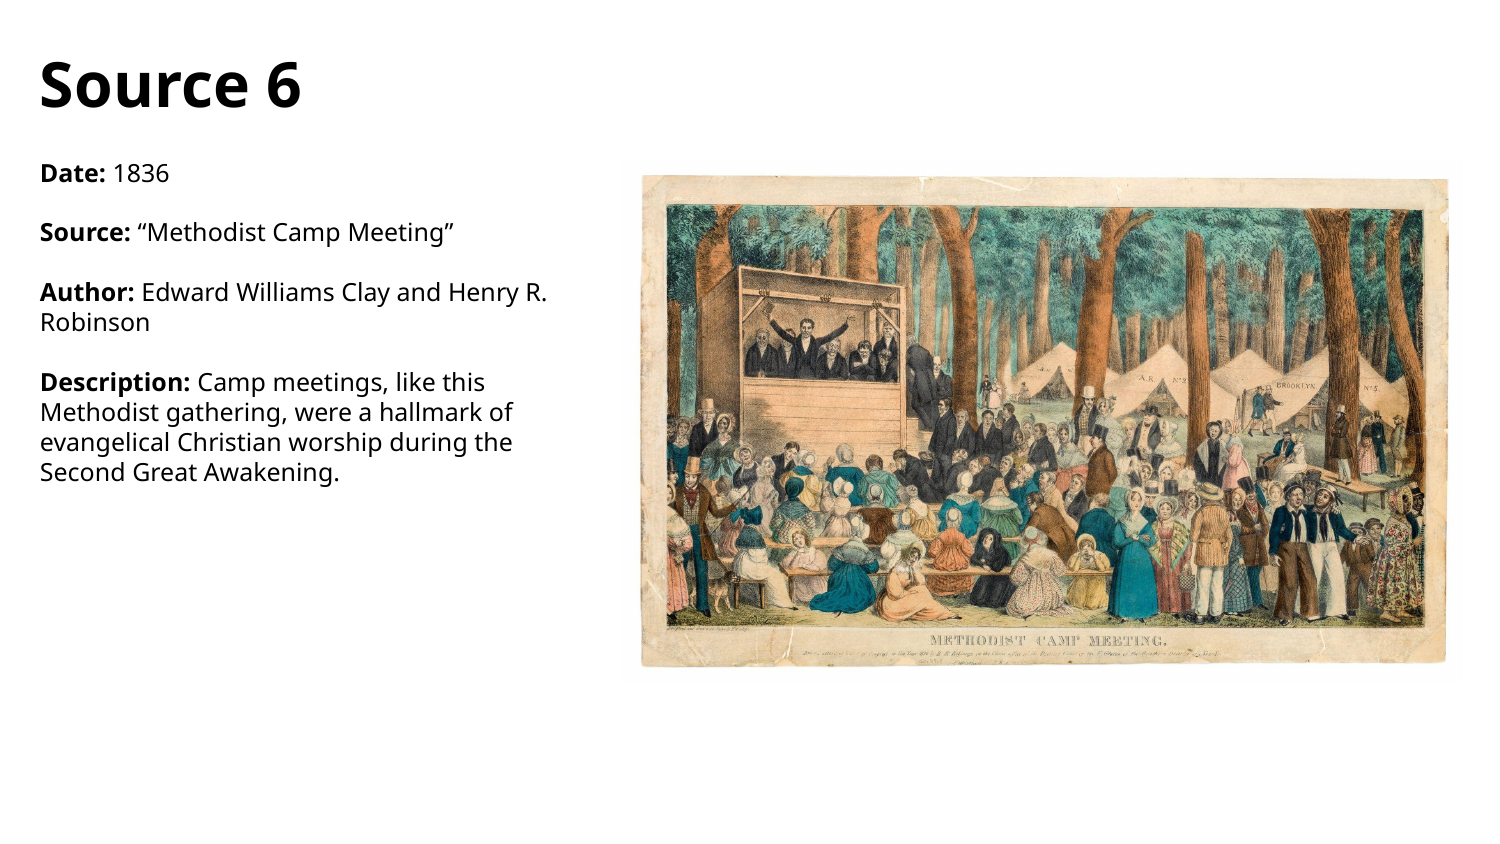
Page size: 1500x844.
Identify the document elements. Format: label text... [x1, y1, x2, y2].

picture [620, 159, 1463, 685]
text_box Source 6 Date: 1836 Source: “Methodist Camp Meeting” Author: Edward Williams Clay and Henry R. Robinson Description: Camp meetings, like this Methodist gathering, were a hallmark of evangelical Christian worship during the Second Great Awakening. [24, 29, 609, 749]
